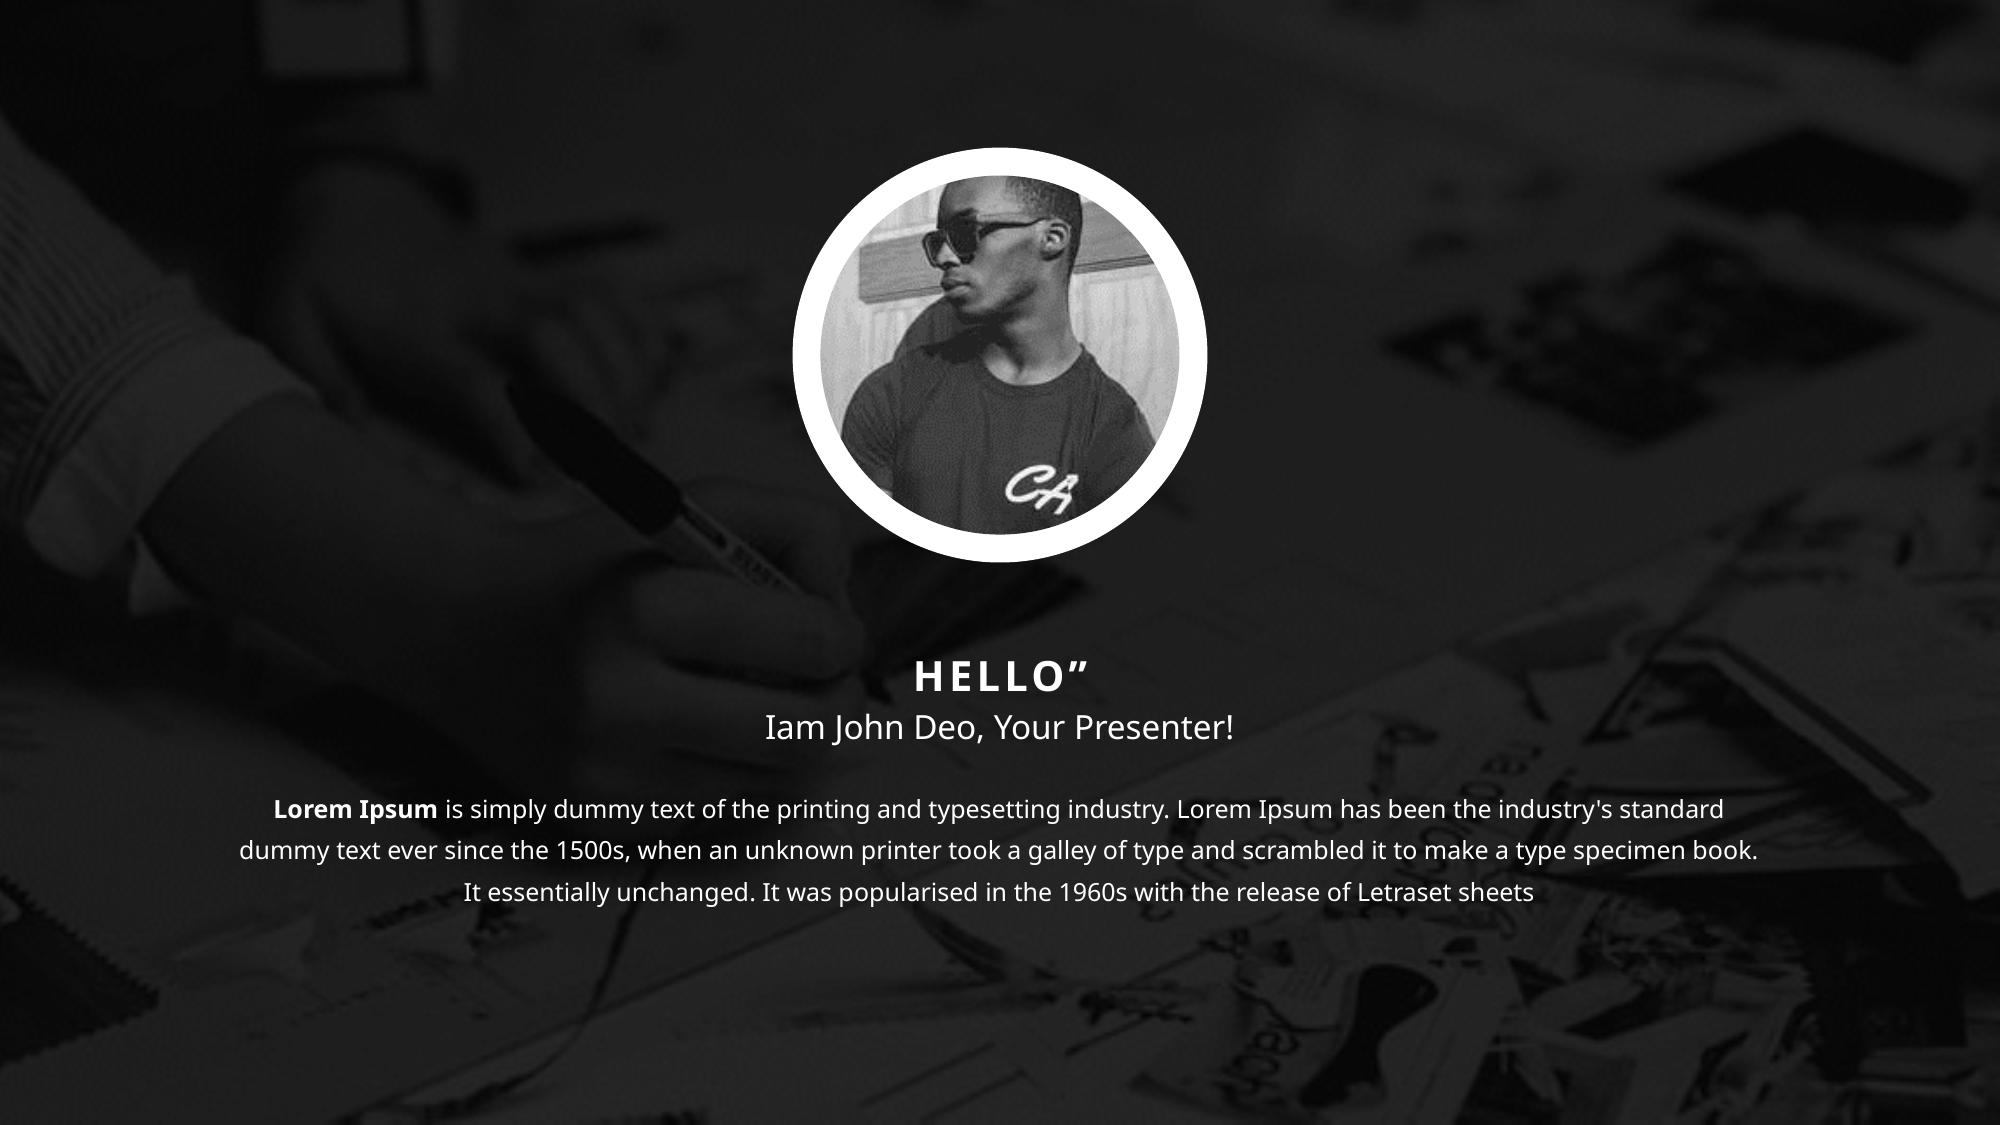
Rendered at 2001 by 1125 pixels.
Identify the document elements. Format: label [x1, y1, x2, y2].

text_box [745, 642, 1255, 755]
picture [0, 0, 2000, 1125]
